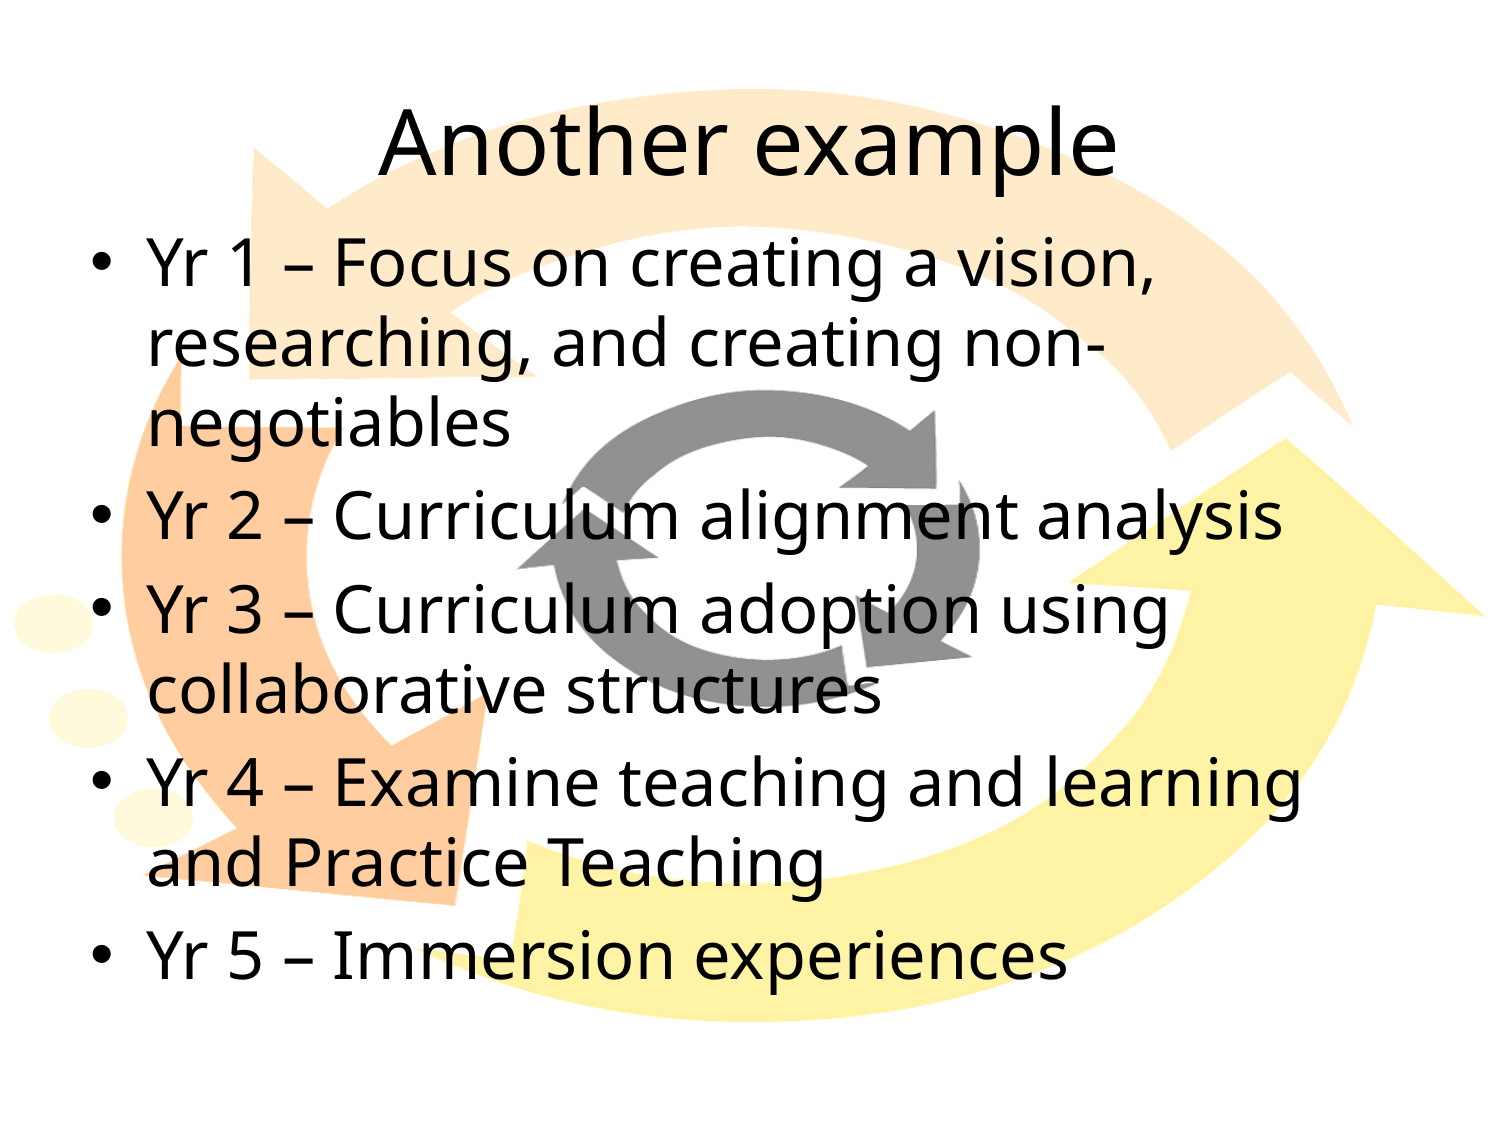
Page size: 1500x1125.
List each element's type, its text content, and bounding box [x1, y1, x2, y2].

list Yr 1 – Focus on creating a vision, researching, and creating non-negotiables Yr 2 – Curriculum alignment analysis Yr 3 – Curriculum adoption using collaborative structures Yr 4 – Examine teaching and learning and Practice Teaching Yr 5 – Immersion experiences [74, 212, 1426, 1051]
title Another example [74, 44, 1426, 212]
